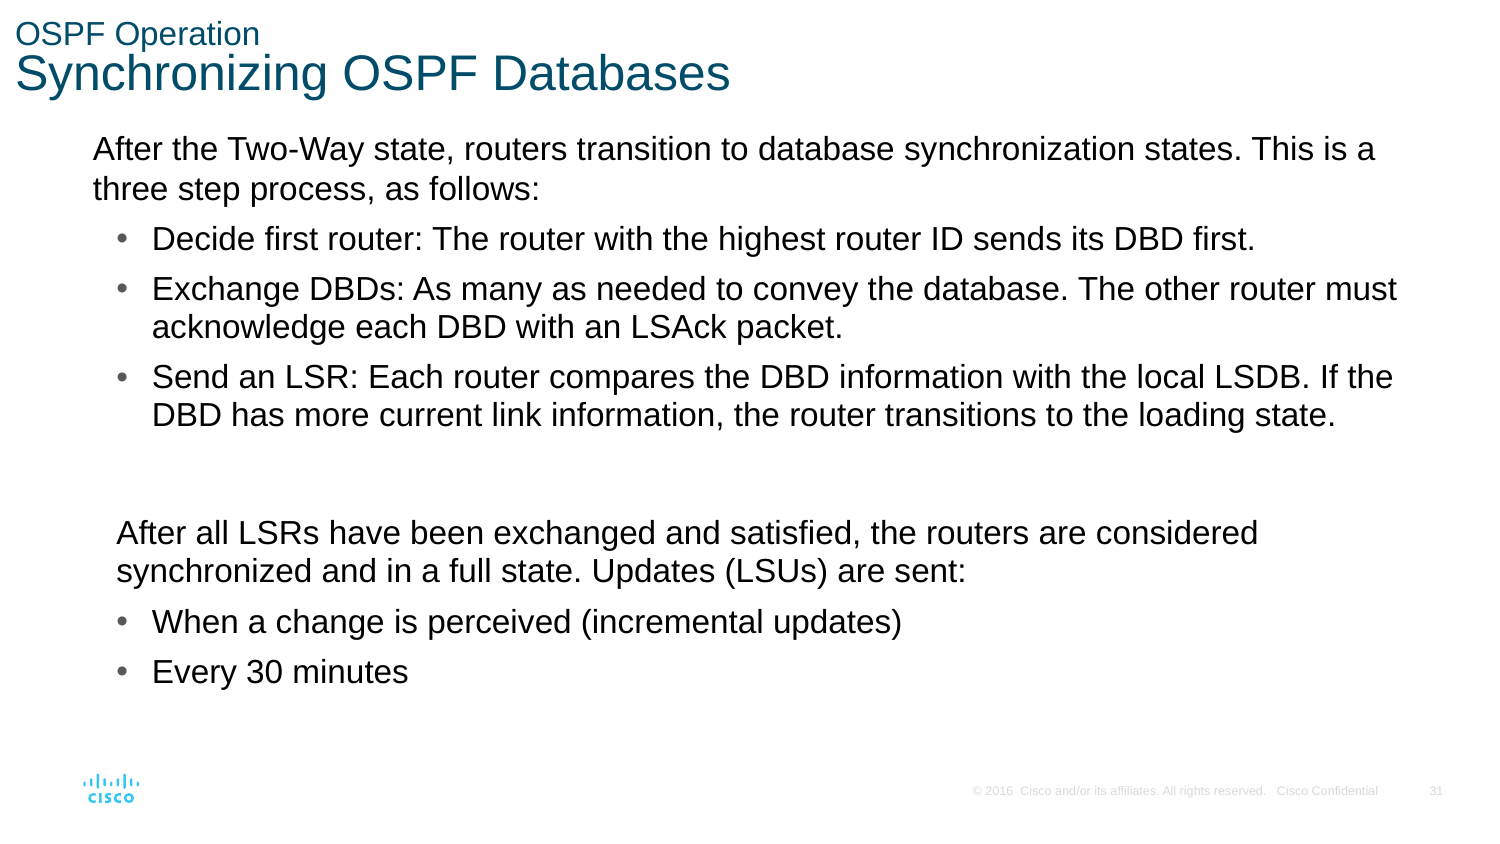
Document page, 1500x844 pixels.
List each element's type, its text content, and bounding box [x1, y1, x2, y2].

list After the Two-Way state, routers transition to database synchronization states. This is a three step process, as follows: Decide first router: The router with the highest router ID sends its DBD first. Exchange DBDs: As many as needed to convey the database. The other router must acknowledge each DBD with an LSAck packet. Send an LSR: Each router compares the DBD information with the local LSDB. If the DBD has more current link information, the router transitions to the loading state. After all LSRs have been exchanged and satisfied, the routers are considered synchronized and in a full state. Updates (LSUs) are sent: When a change is perceived (incremental updates) Every 30 minutes [77, 120, 1437, 726]
title OSPF Operation Synchronizing OSPF Databases [0, 0, 1369, 121]
